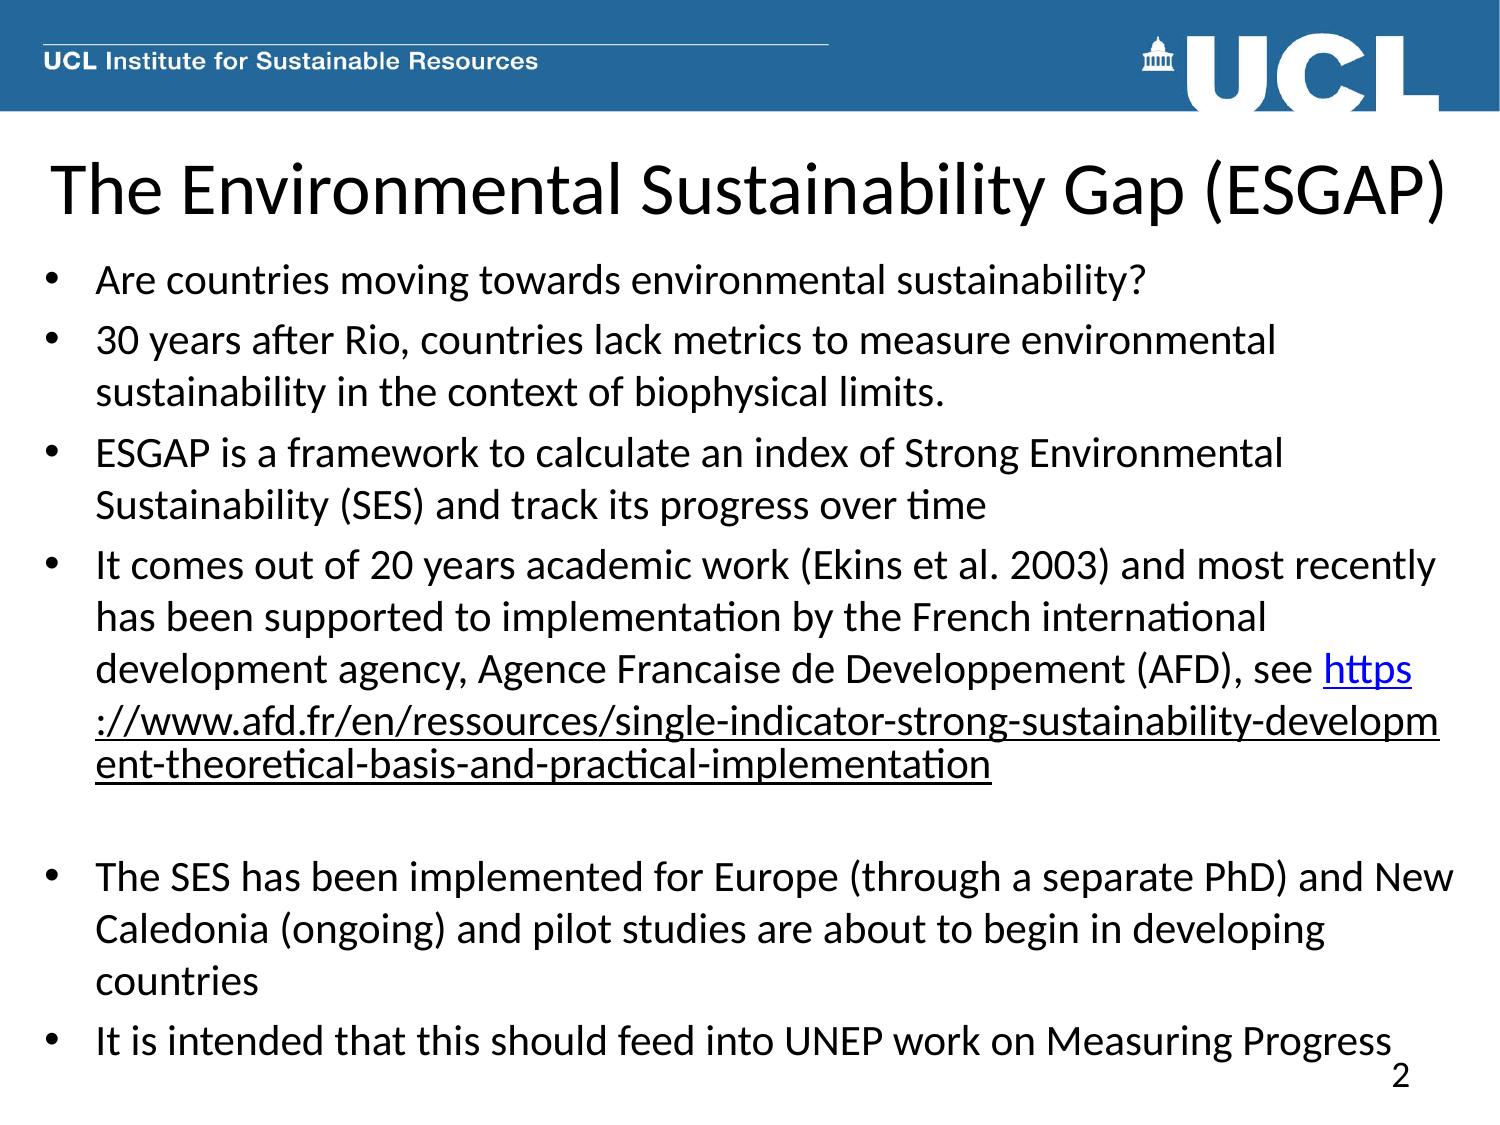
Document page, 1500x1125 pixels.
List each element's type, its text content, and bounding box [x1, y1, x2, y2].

slide_number 2 [1074, 1042, 1425, 1103]
picture [0, 0, 1500, 112]
title The Environmental Sustainability Gap (ESGAP) [29, 137, 1471, 232]
list Are countries moving towards environmental sustainability? 30 years after Rio, countries lack metrics to measure environmental sustainability in the context of biophysical limits. ESGAP is a framework to calculate an index of Strong Environmental Sustainability (SES) and track its progress over time It comes out of 20 years academic work (Ekins et al. 2003) and most recently has been supported to implementation by the French international development agency, Agence Francaise de Developpement (AFD), see https://www.afd.fr/en/ressources/single-indicator-strong-sustainability-development-theoretical-basis-and-practical-implementation The SES has been implemented for Europe (through a separate PhD) and New Caledonia (ongoing) and pilot studies are about to begin in developing countries It is intended that this should feed into UNEP work on Measuring Progress [29, 243, 1471, 1071]
